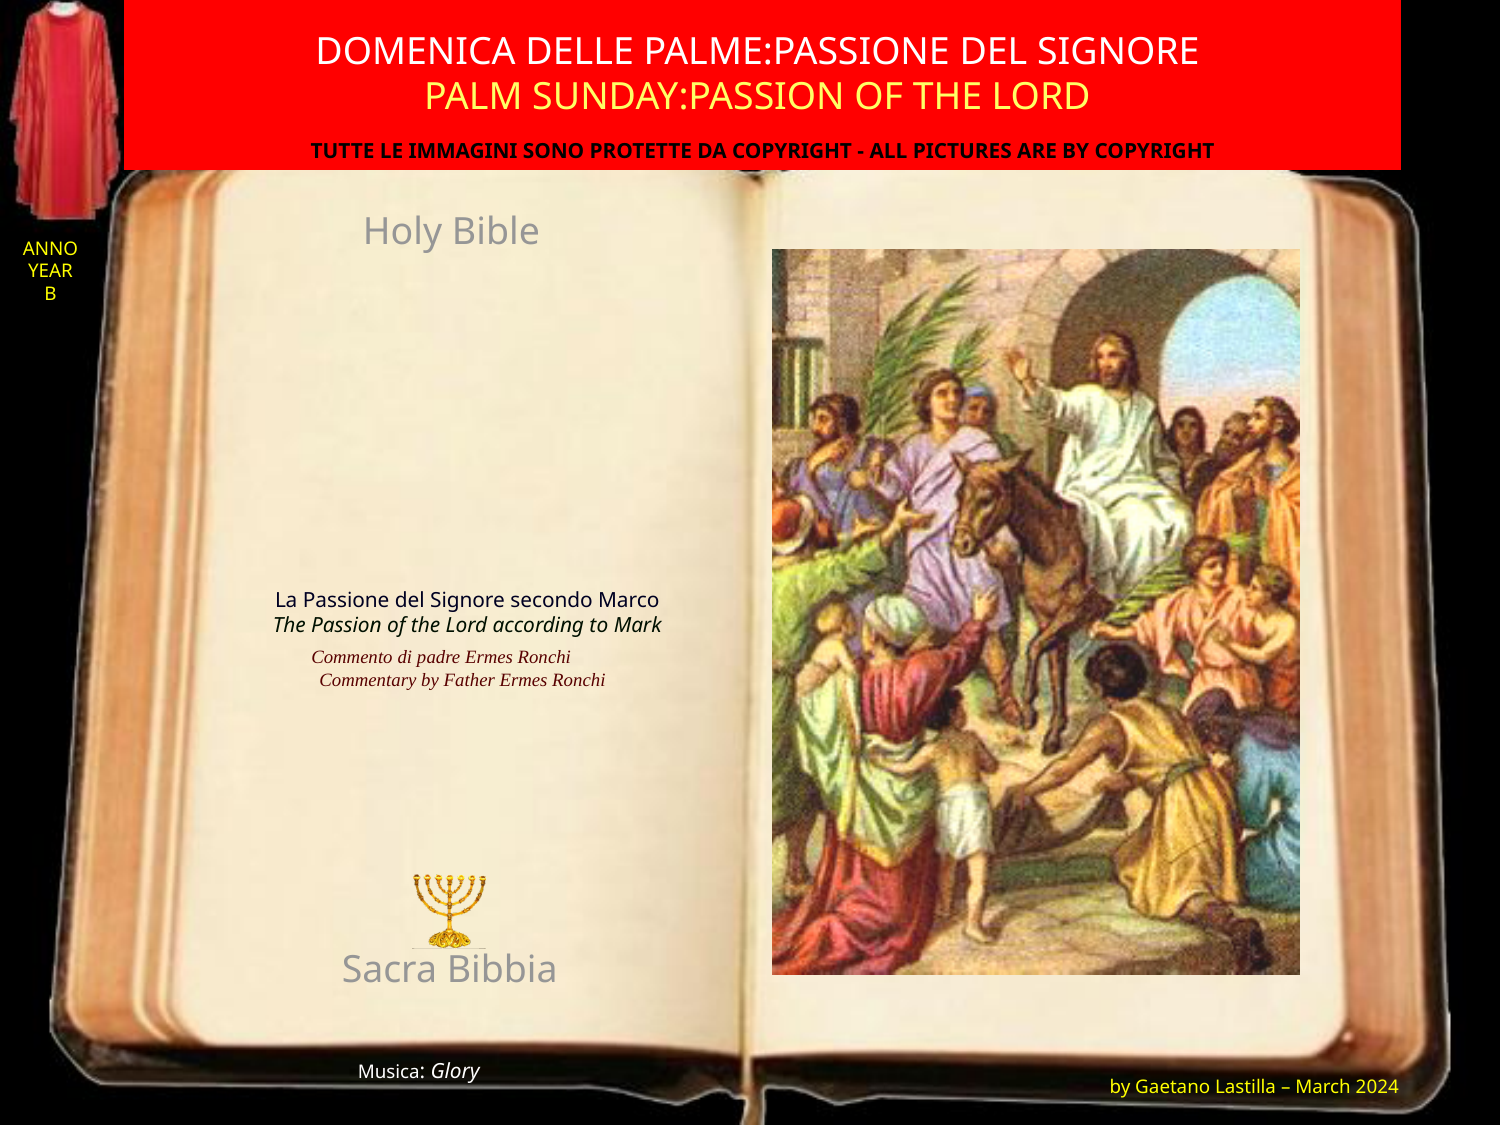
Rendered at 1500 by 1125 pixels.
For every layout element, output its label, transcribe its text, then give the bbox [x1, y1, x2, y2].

text_box ANNO YEAR B [7, 229, 93, 312]
picture [0, 0, 1500, 1125]
text_box Commento di padre Ermes Ronchi Commentary by Father Ermes Ronchi [274, 637, 650, 698]
text_box Musica: Glory [62, 1050, 775, 1090]
text_box Sacra Bibbia [187, 937, 713, 998]
text_box Holy Bible [348, 199, 556, 260]
text_box by Gaetano Lastilla – March 2024 [962, 1067, 1500, 1105]
text_box DOMENICA DELLE PALME:PASSIONE DEL SIGNORE PALM SUNDAY:PASSION OF THE LORD TUTTE LE IMMAGINI SONO PROTETTE DA COPYRIGHT - ALL PICTURES ARE BY COPYRIGHT [124, 0, 1400, 170]
text_box La Passione del Signore secondo Marco The Passion of the Lord according to Mark [192, 579, 743, 645]
